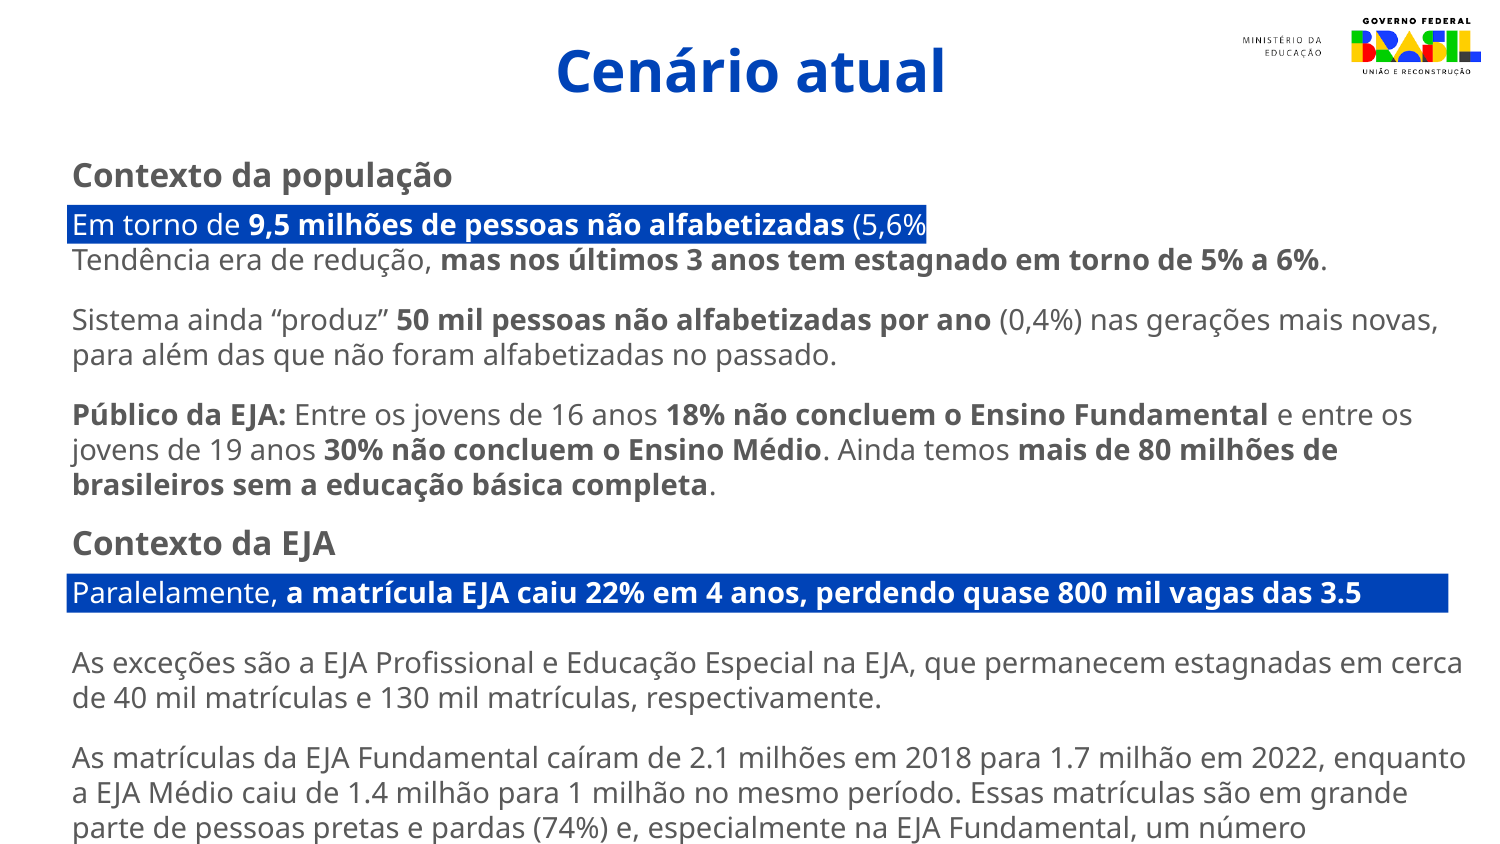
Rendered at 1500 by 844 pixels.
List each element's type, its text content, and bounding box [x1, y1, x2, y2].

picture [1225, 1, 1500, 85]
text_box Cenário atual [12, 18, 1490, 119]
text_box Contexto da população Em torno de 9,5 milhões de pessoas não alfabetizadas (5,6%) em 2022. Tendência era de redução, mas nos últimos 3 anos tem estagnado em torno de 5% a 6%. Sistema ainda “produz” 50 mil pessoas não alfabetizadas por ano (0,4%) nas gerações mais novas, para além das que não foram alfabetizadas no passado. Público da EJA: Entre os jovens de 16 anos 18% não concluem o Ensino Fundamental e entre os jovens de 19 anos 30% não concluem o Ensino Médio. Ainda temos mais de 80 milhões de brasileiros sem a educação básica completa. [57, 146, 1490, 509]
text_box Contexto da EJA Paralelamente, a matrícula EJA caiu 22% em 4 anos, perdendo quase 800 mil vagas das 3.5 milhões de matrículas. As exceções são a EJA Profissional e Educação Especial na EJA, que permanecem estagnadas em cerca de 40 mil matrículas e 130 mil matrículas, respectivamente. As matrículas da EJA Fundamental caíram de 2.1 milhões em 2018 para 1.7 milhão em 2022, enquanto a EJA Médio caiu de 1.4 milhão para 1 milhão no mesmo período. Essas matrículas são em grande parte de pessoas pretas e pardas (74%) e, especialmente na EJA Fundamental, um número considerável de matriculadas na zona rural (36%). [57, 514, 1490, 844]
